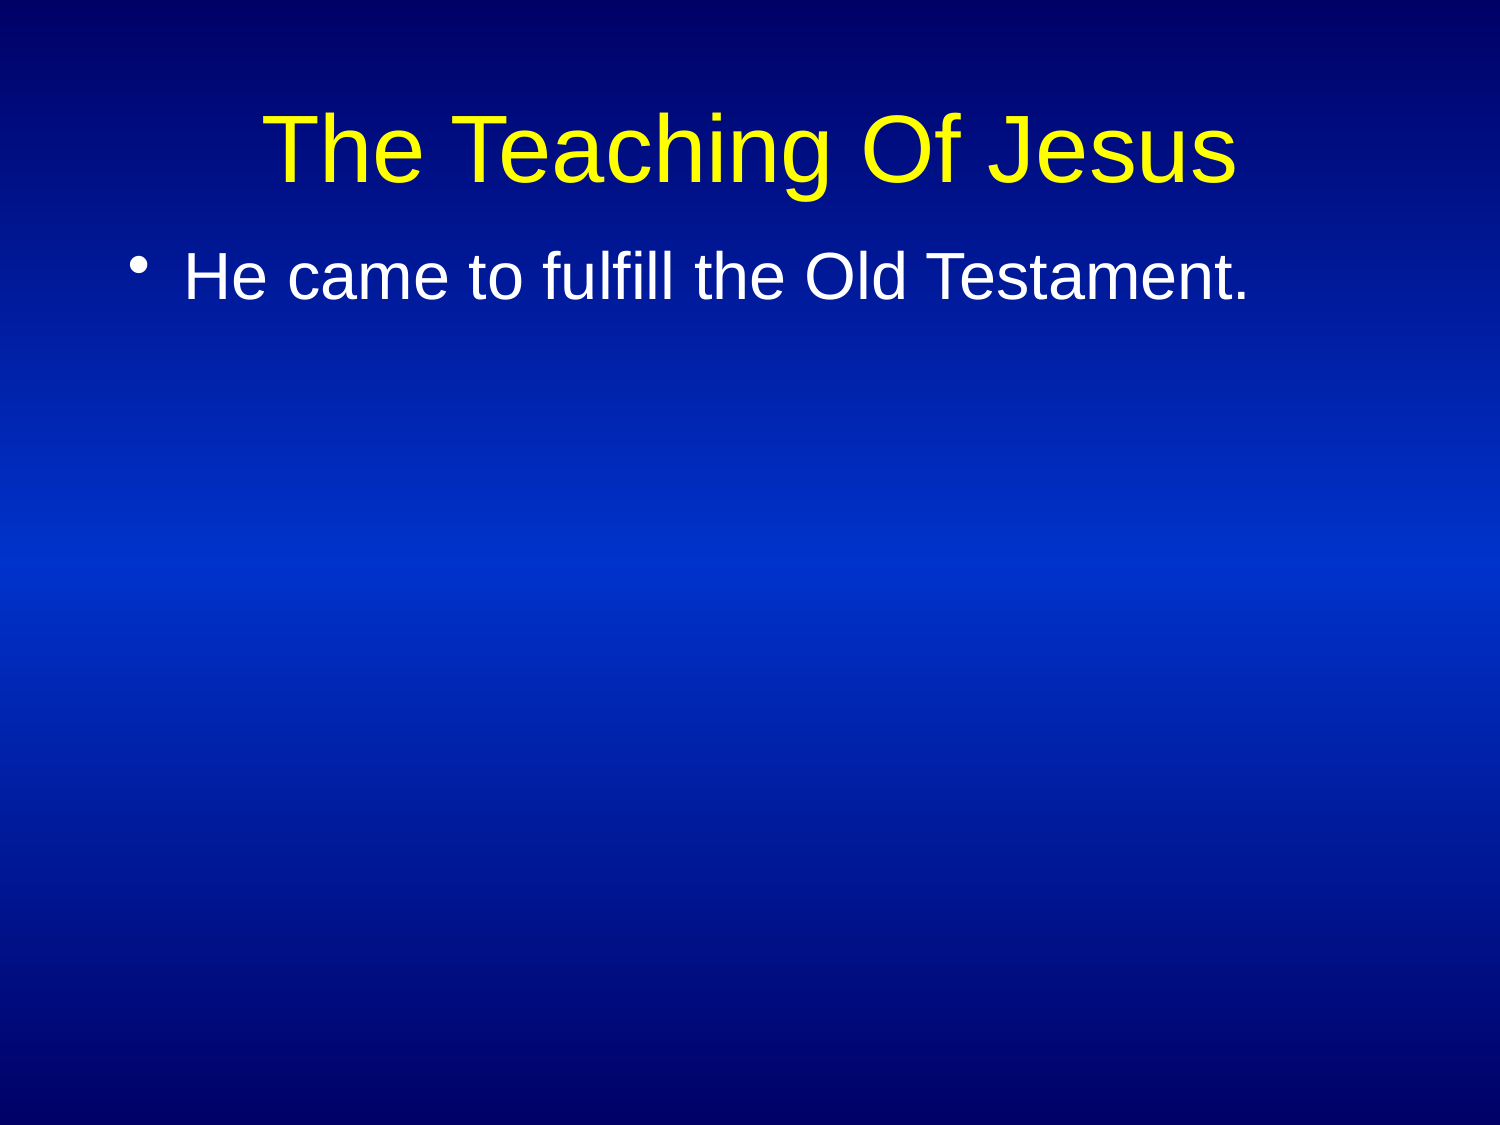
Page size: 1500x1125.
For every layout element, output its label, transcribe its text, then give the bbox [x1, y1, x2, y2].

title The Teaching Of Jesus [37, 50, 1463, 238]
list He came to fulfill the Old Testament. [112, 224, 1438, 350]
